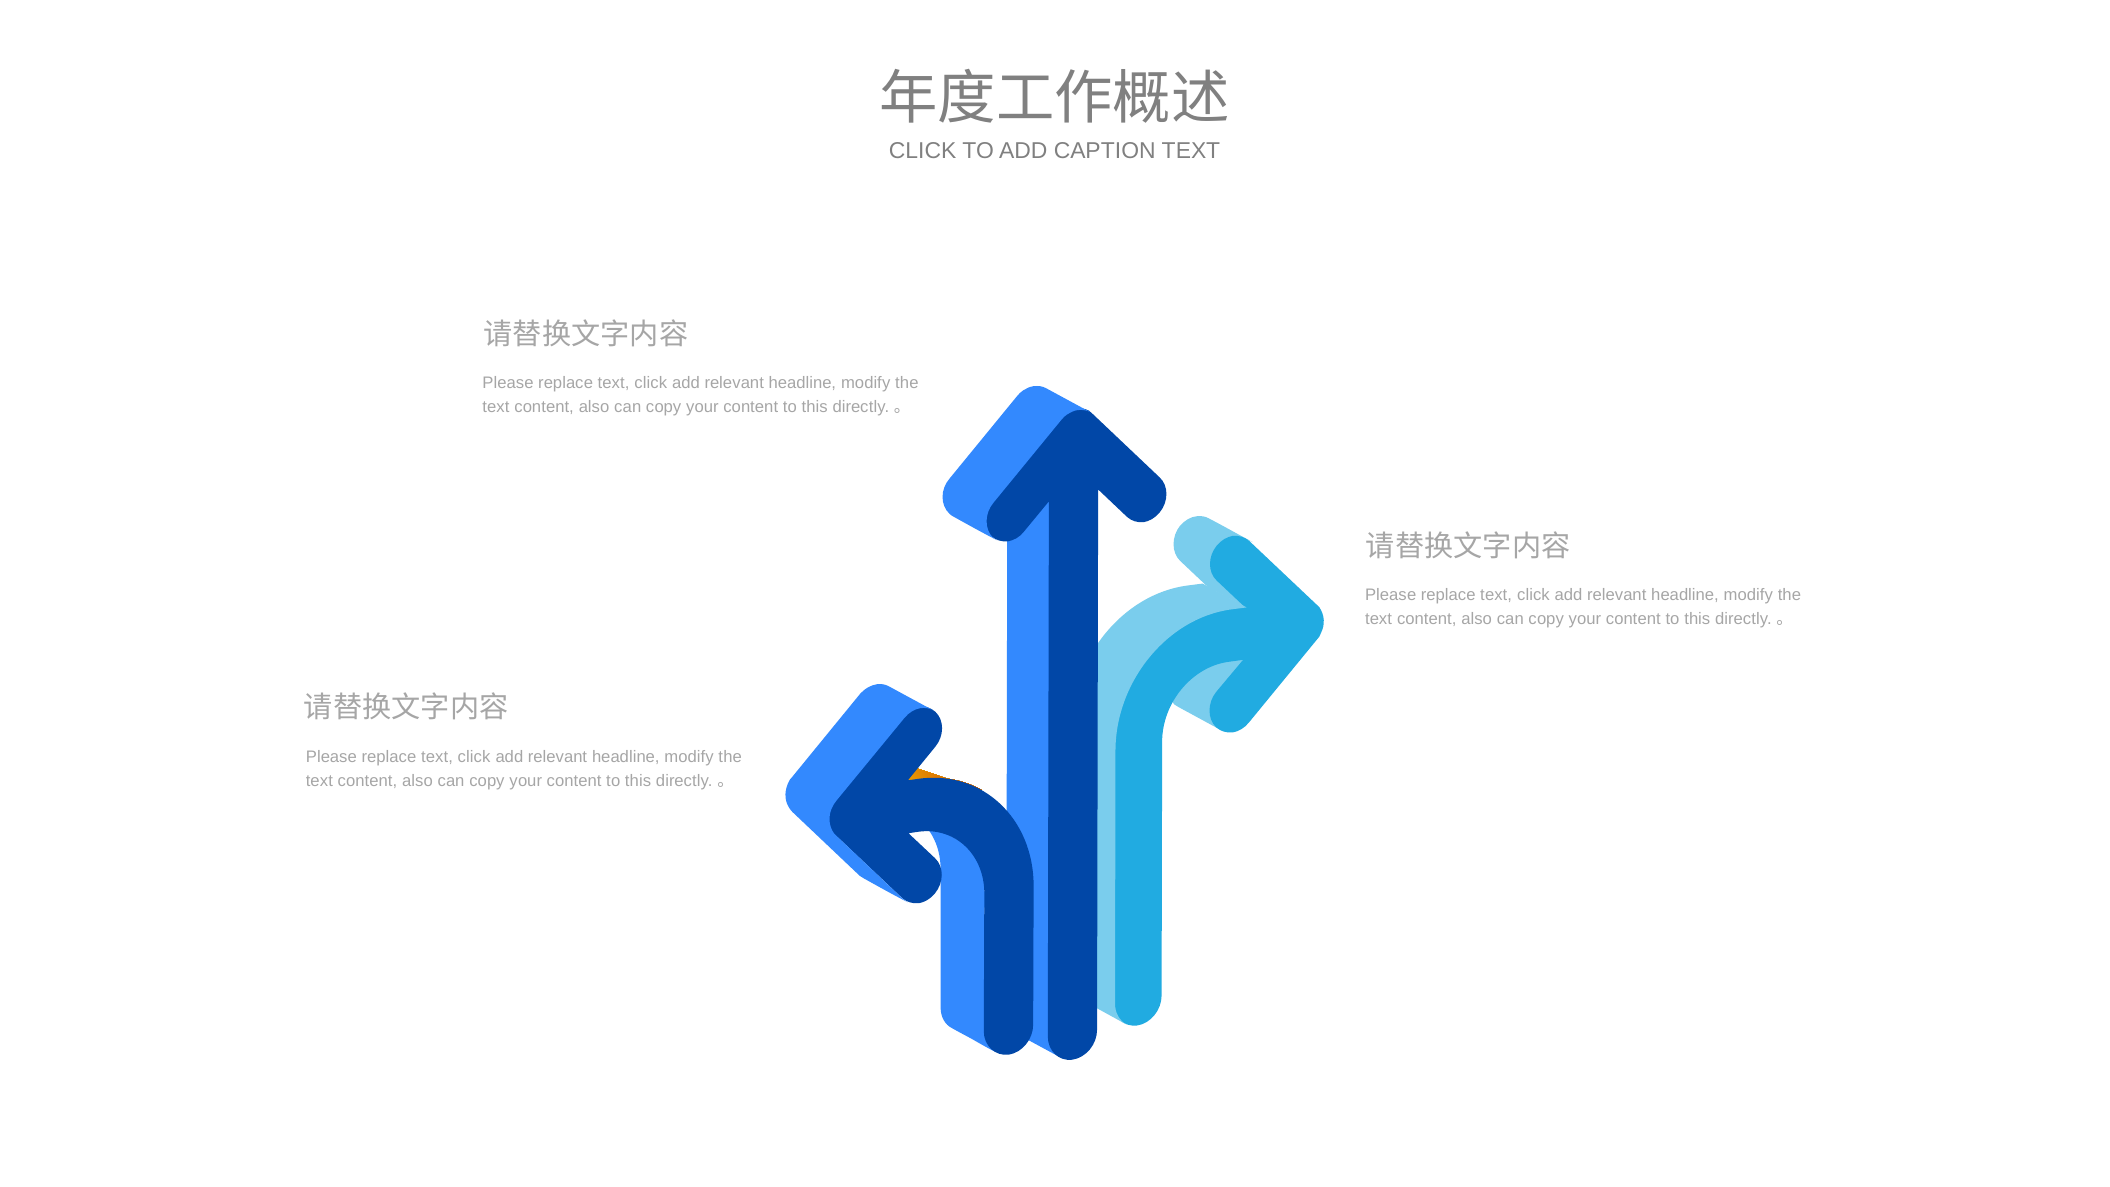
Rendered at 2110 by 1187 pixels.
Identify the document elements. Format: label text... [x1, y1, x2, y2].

text_box 年度工作概述 [865, 60, 1245, 131]
text_box CLICK TO ADD CAPTION TEXT [865, 135, 1245, 163]
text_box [784, 385, 1326, 1062]
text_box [1350, 512, 1820, 634]
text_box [288, 674, 761, 796]
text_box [467, 301, 938, 423]
